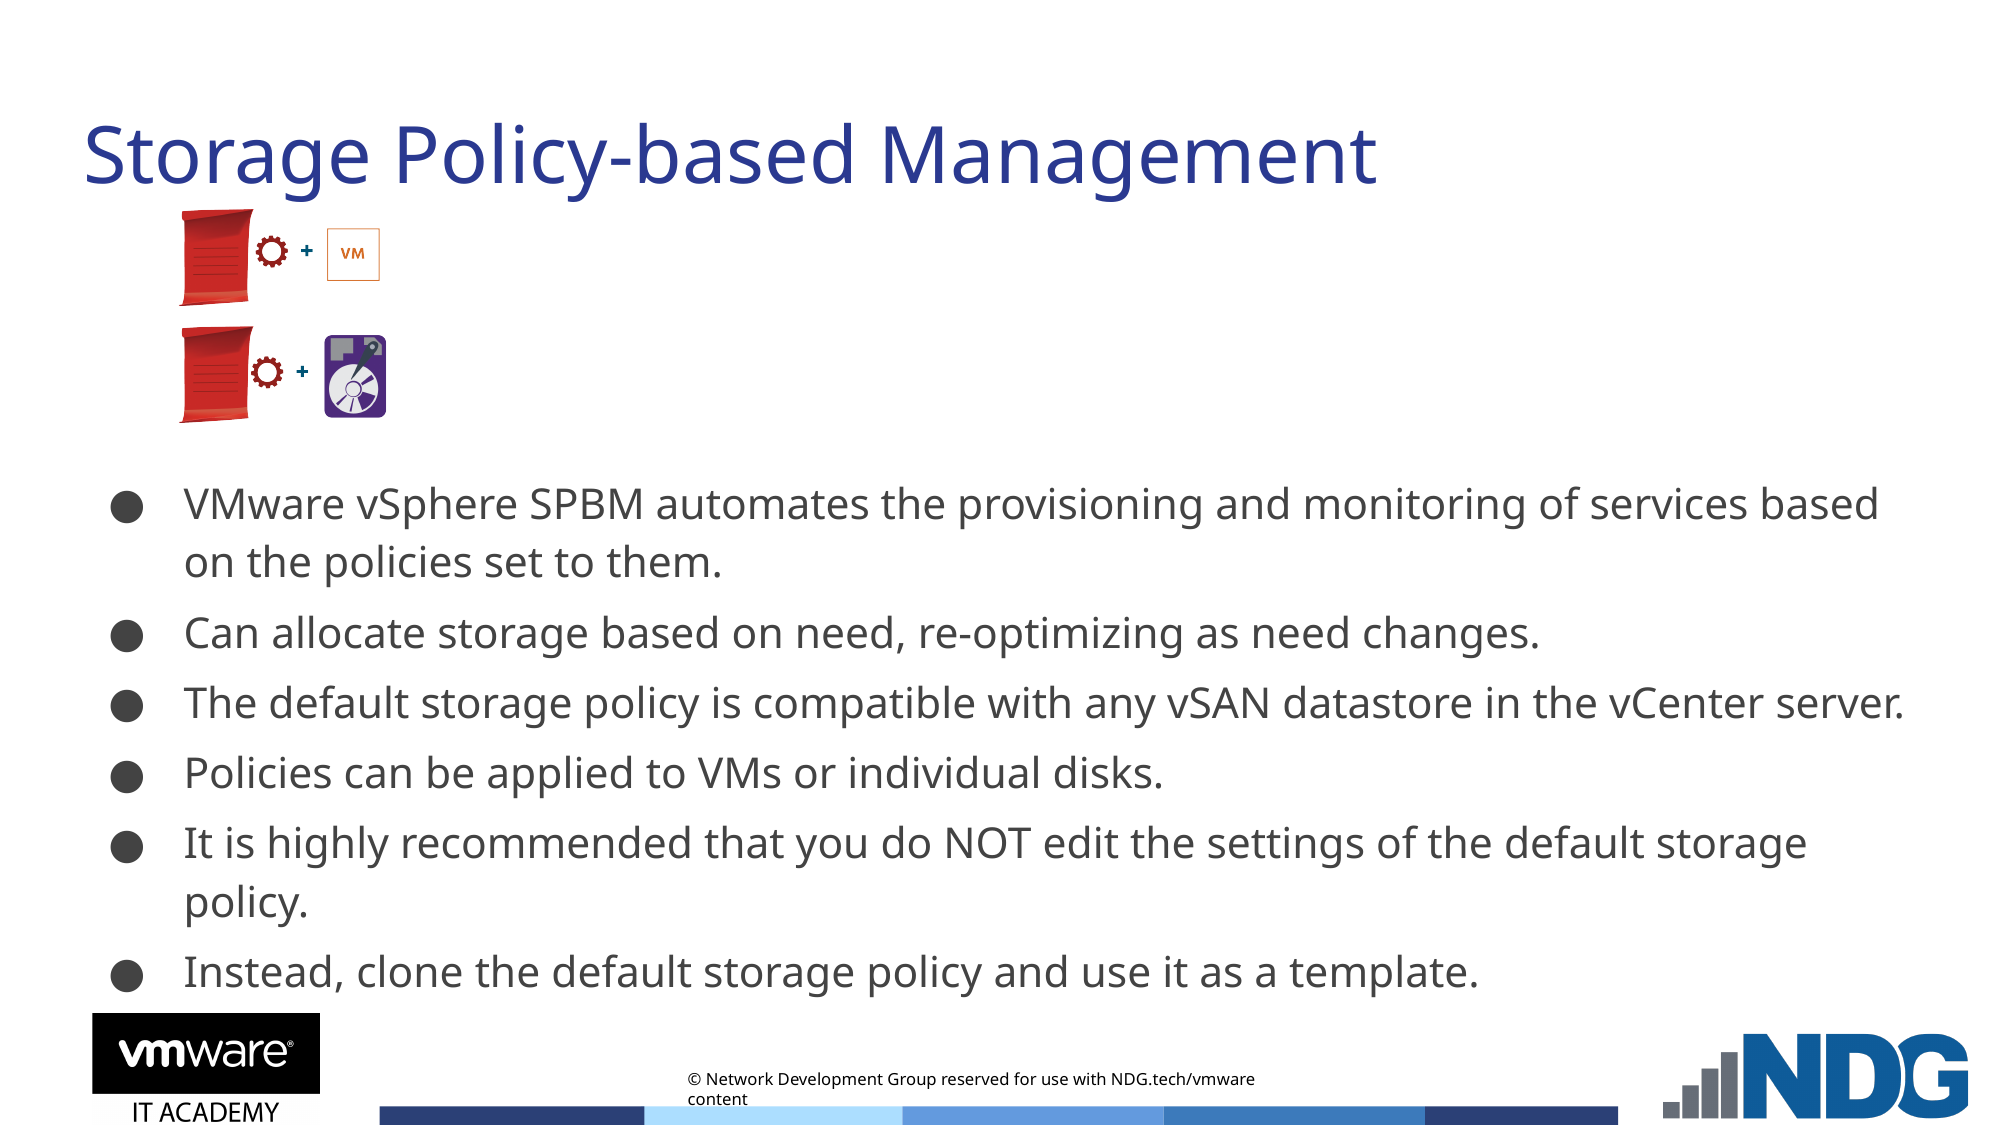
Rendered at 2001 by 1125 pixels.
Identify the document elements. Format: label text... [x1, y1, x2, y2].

picture [1648, 1026, 1984, 1125]
picture [155, 194, 405, 445]
picture [92, 1038, 320, 1125]
title Storage Policy-based Management [68, 89, 1932, 223]
list VMware vSphere SPBM automates the provisioning and monitoring of services based on the policies set to them. Can allocate storage based on need, re-optimizing as need changes. The default storage policy is compatible with any vSAN datastore in the vCenter server. Policies can be applied to VMs or individual disks. It is highly recommended that you do NOT edit the settings of the default storage policy. Instead, clone the default storage policy and use it as a template. [68, 454, 1932, 1038]
